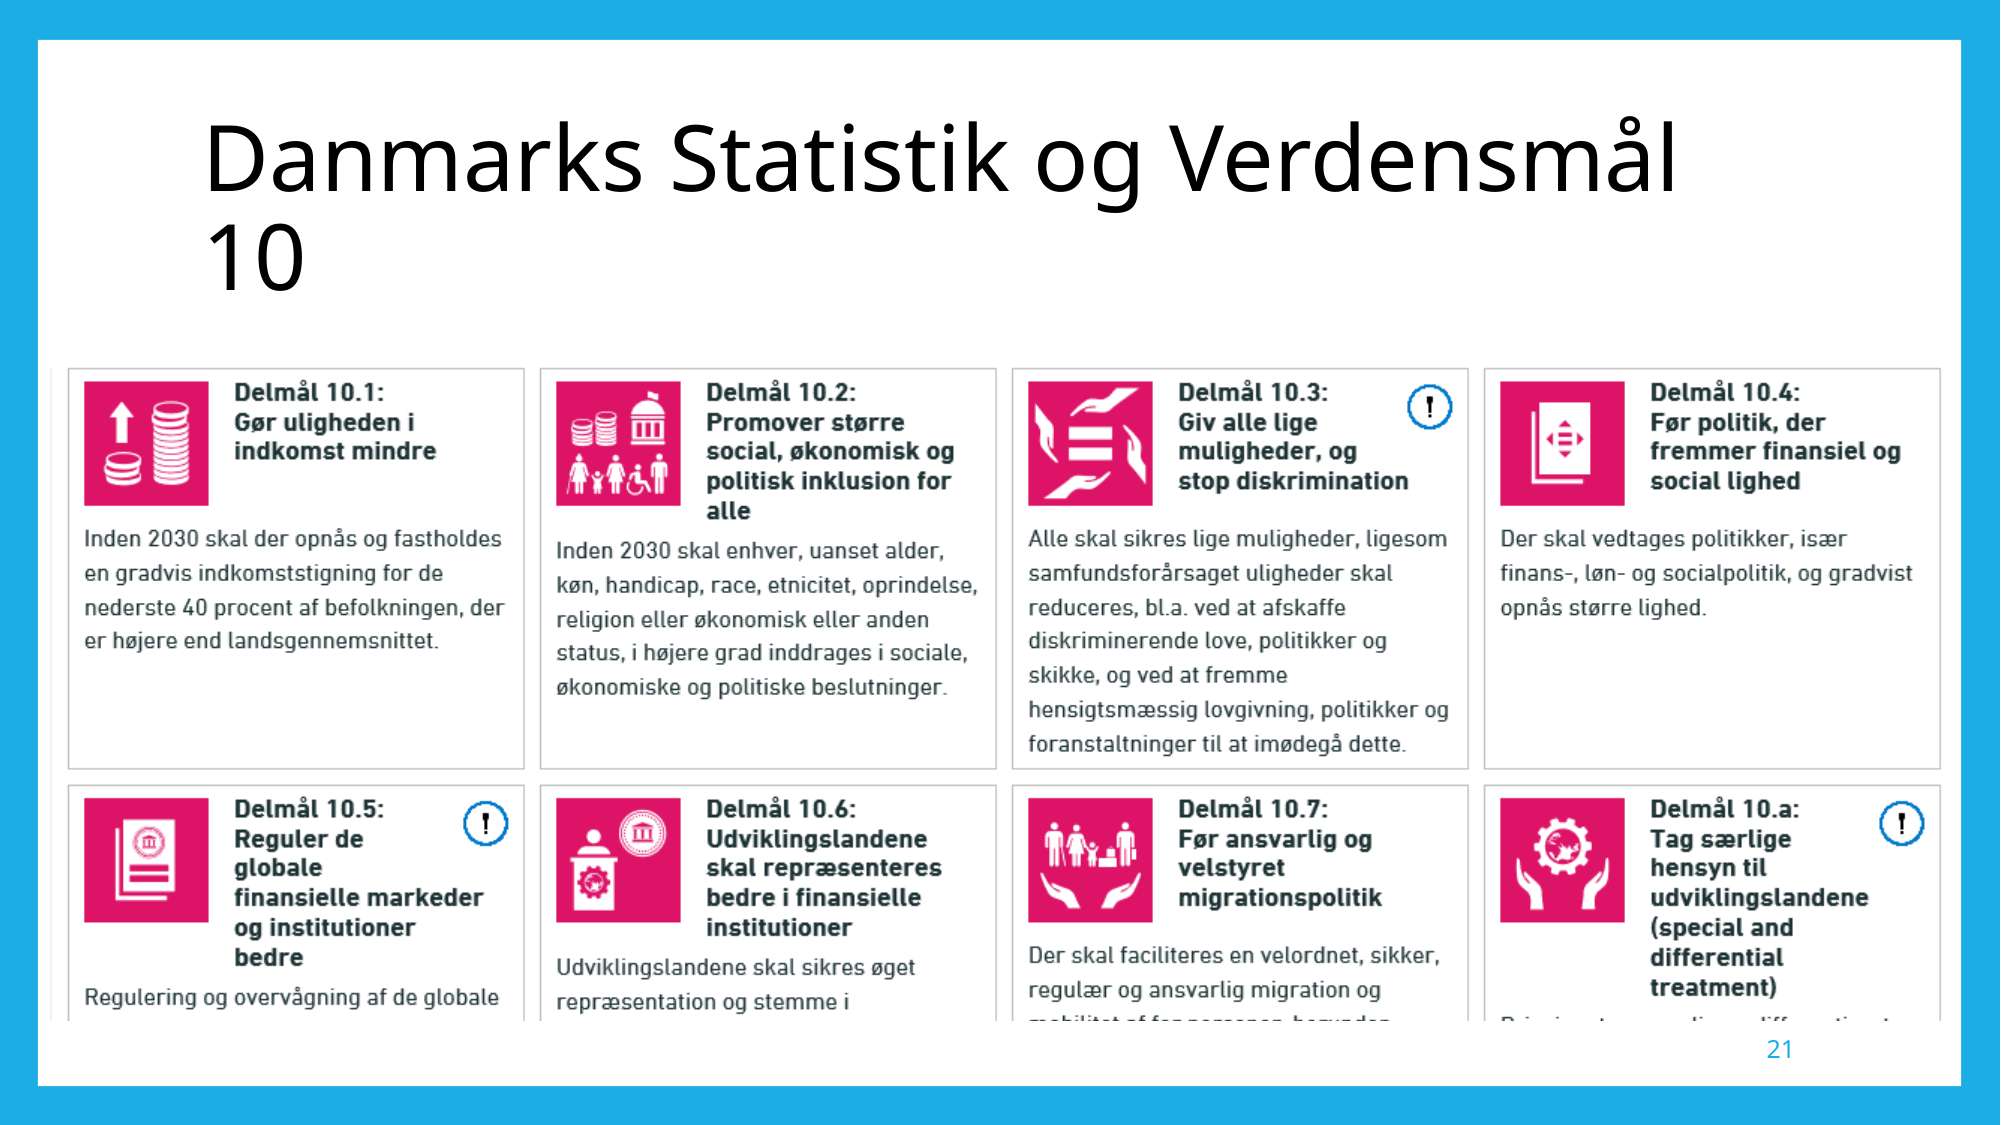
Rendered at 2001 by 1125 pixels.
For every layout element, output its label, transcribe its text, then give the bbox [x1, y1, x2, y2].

slide_number 21 [1530, 1033, 1811, 1081]
title Danmarks Statistik og Verdensmål 10 [187, 99, 1808, 323]
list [49, 367, 1945, 1022]
